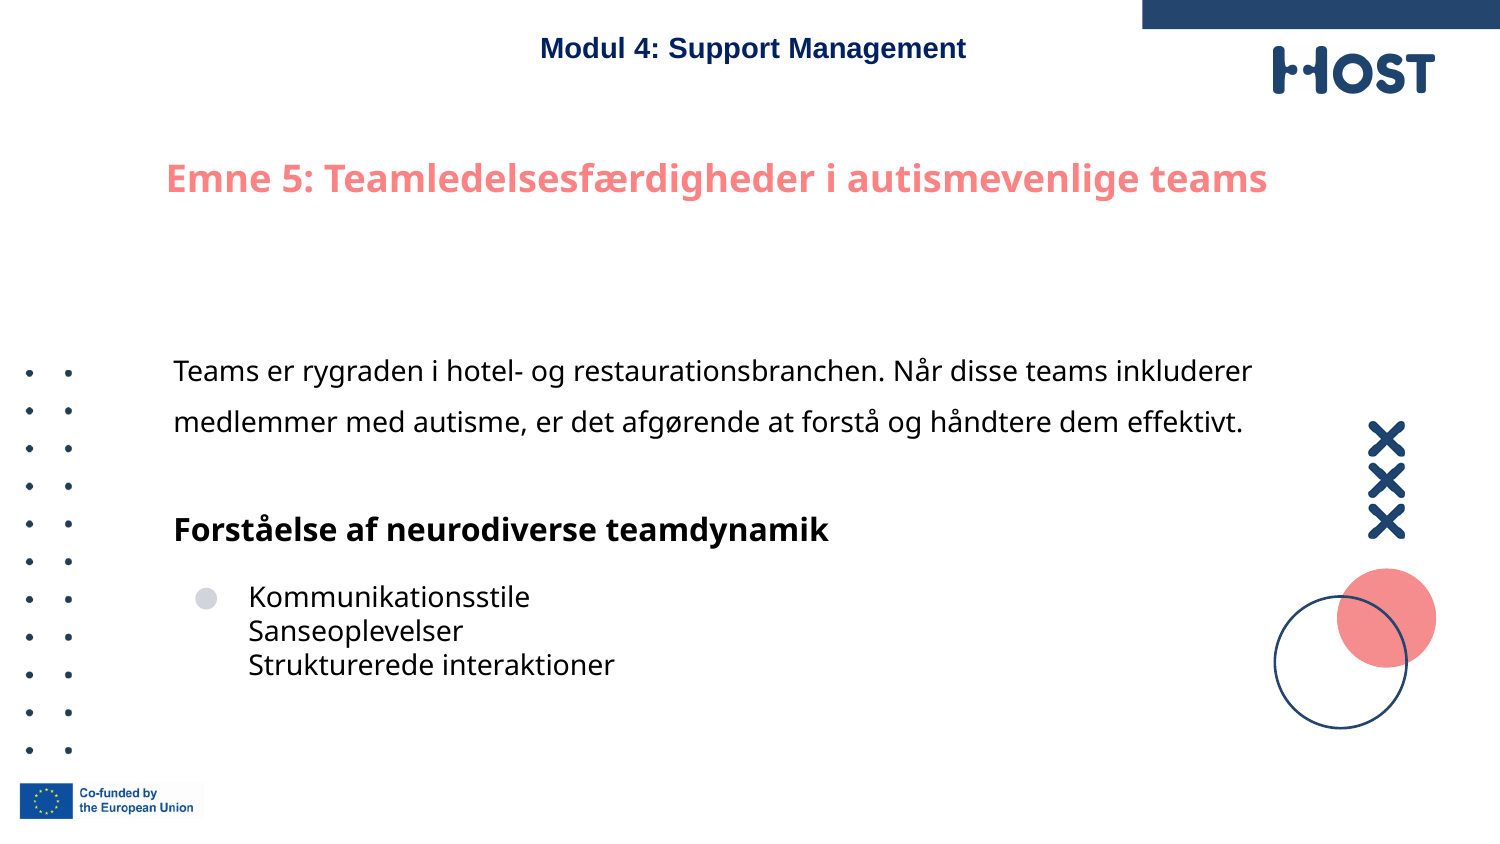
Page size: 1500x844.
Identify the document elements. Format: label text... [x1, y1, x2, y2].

picture [0, 370, 204, 820]
picture [1273, 46, 1435, 94]
text_box Modul 4: Support Management [525, 10, 1054, 68]
list Teams er rygraden i hotel- og restaurationsbranchen. Når disse teams inkluderer medlemmer med autisme, er det afgørende at forstå og håndtere dem effektivt. Forståelse af neurodiverse teamdynamik Kommunikationsstile Sanseoplevelser Strukturerede interaktioner [158, 321, 1315, 809]
picture [1368, 421, 1405, 539]
title Emne 5: Teamledelsesfærdigheder i autismevenlige teams [150, 139, 1286, 253]
